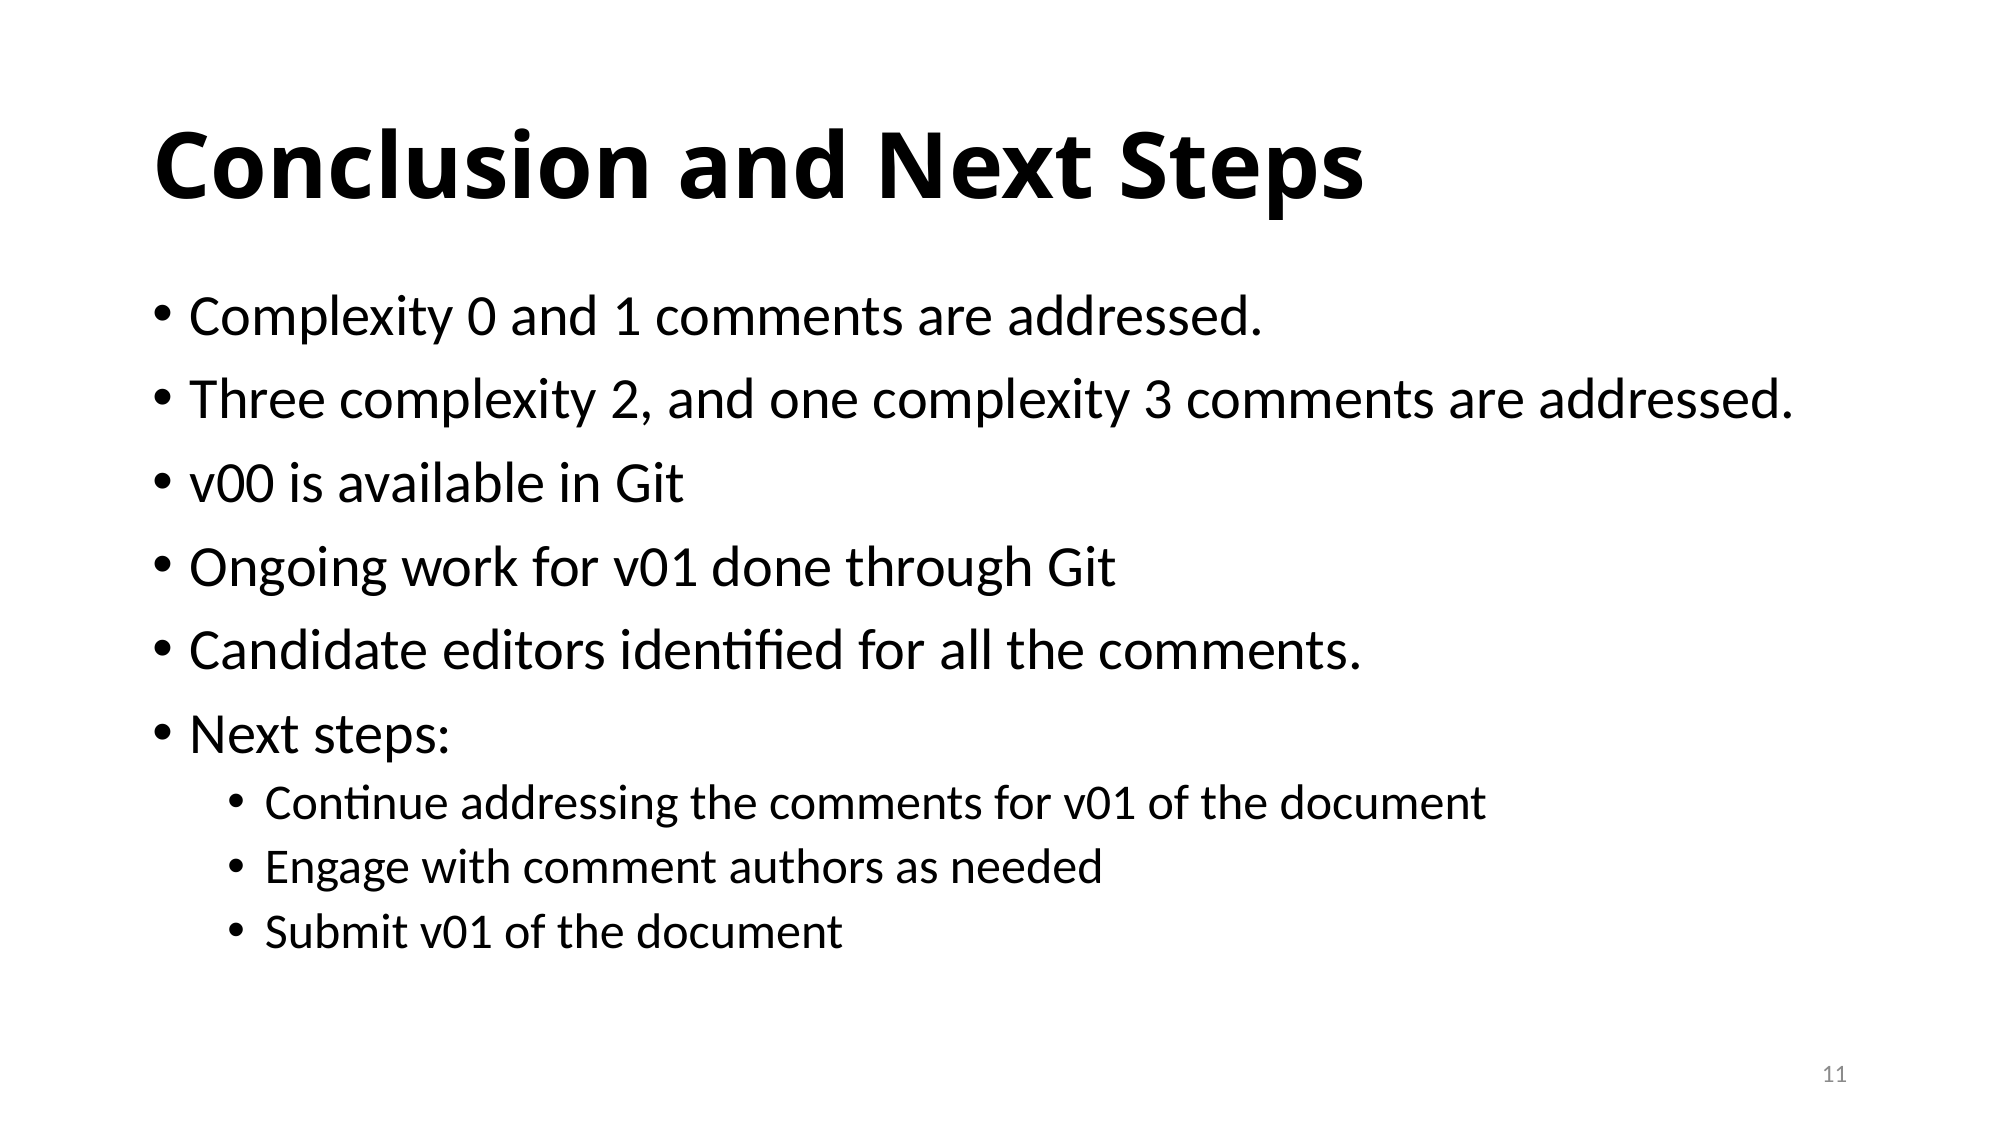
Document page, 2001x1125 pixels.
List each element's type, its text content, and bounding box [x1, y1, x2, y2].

list Complexity 0 and 1 comments are addressed. Three complexity 2, and one complexity 3 comments are addressed. v00 is available in Git Ongoing work for v01 done through Git Candidate editors identified for all the comments. Next steps: Continue addressing the comments for v01 of the document Engage with comment authors as needed Submit v01 of the document [137, 277, 1936, 1020]
title Conclusion and Next Steps [137, 59, 1863, 277]
slide_number 11 [1412, 1042, 1863, 1103]
